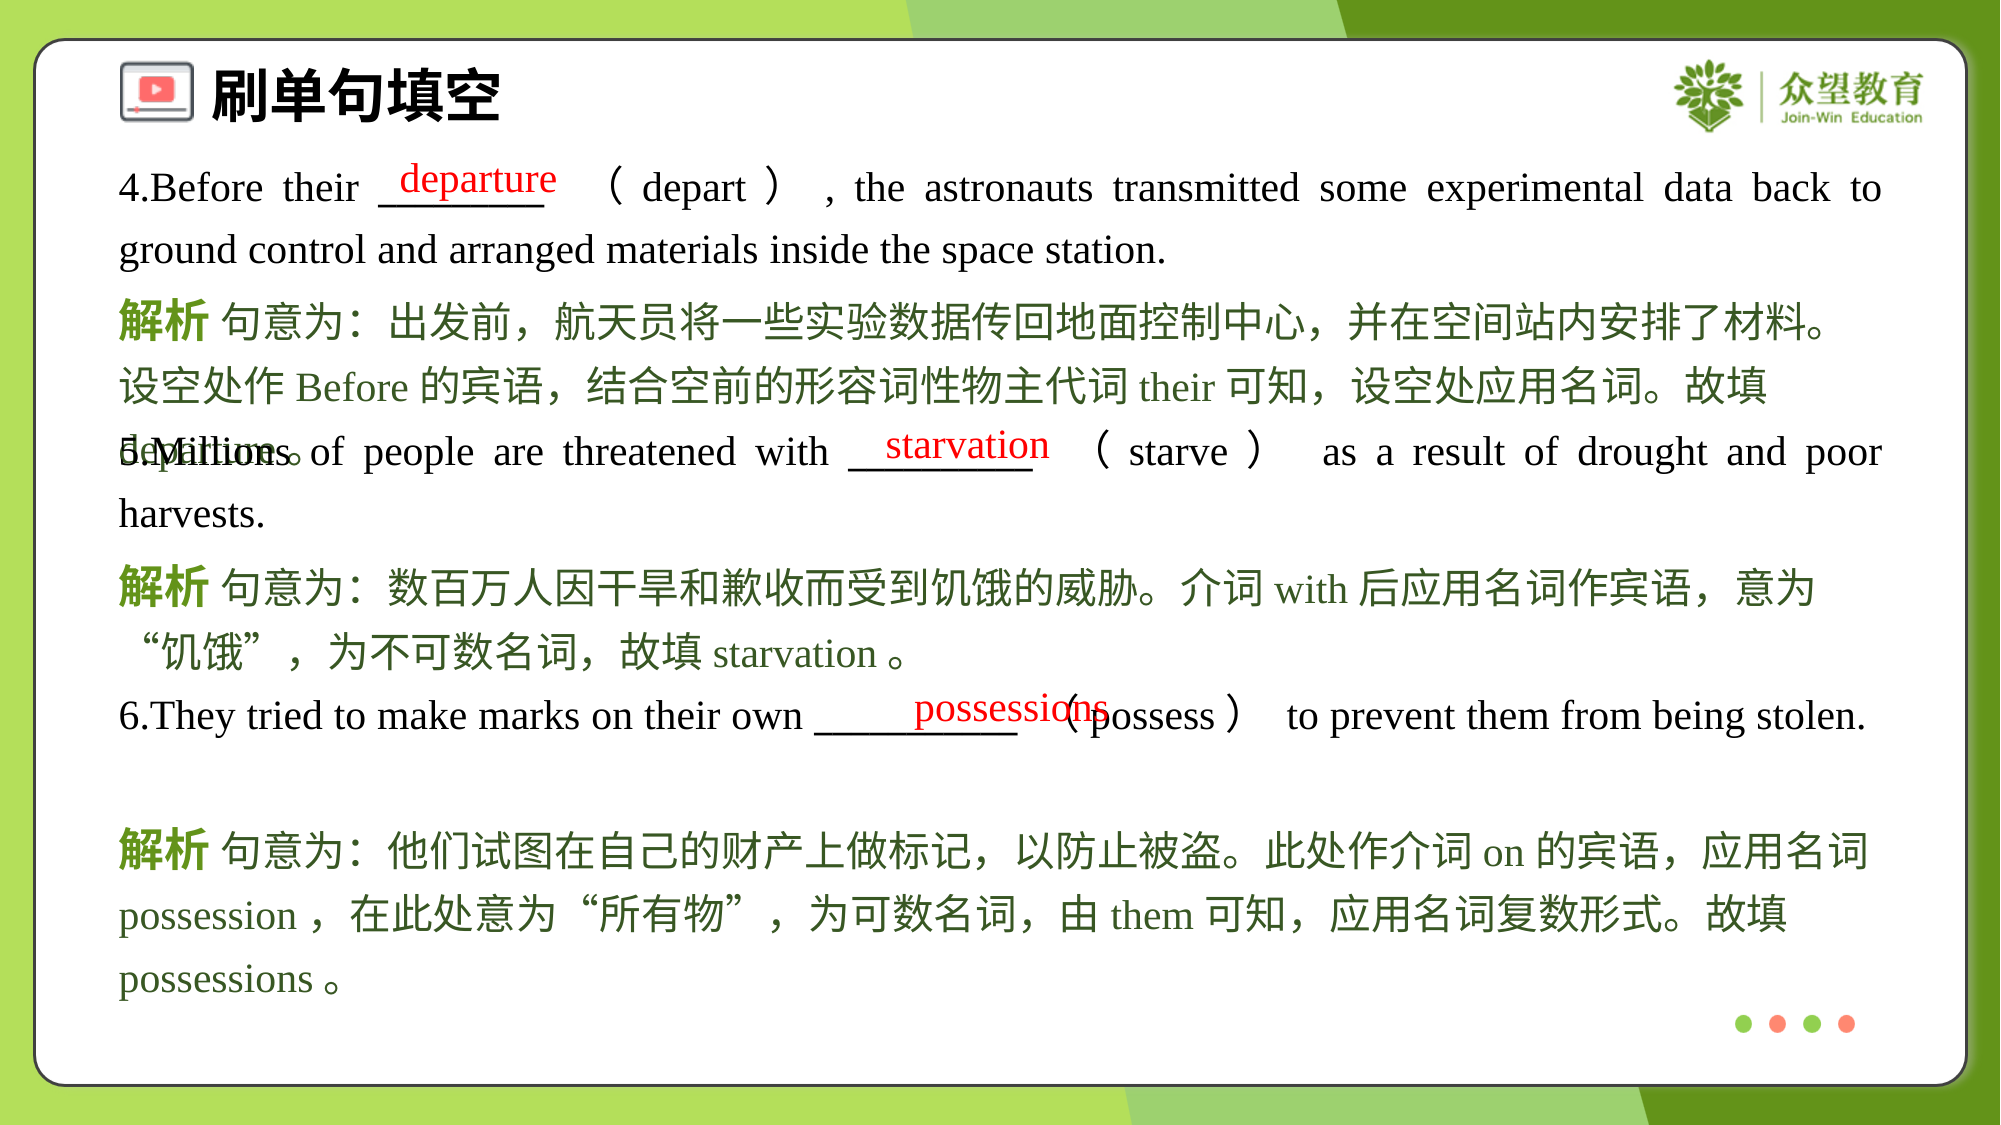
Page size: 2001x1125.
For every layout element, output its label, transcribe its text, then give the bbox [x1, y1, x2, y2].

text_box departure [395, 138, 562, 197]
text_box 5.Millions of people are threatened with __________ （starve） as a result of drought and poor harvests. [118, 411, 1883, 532]
text_box 解析 句意为：出发前，航天员将一些实验数据传回地面控制中心，并在空间站内安排了材料。设空处作Before的宾语，结合空前的形容词性物主代词their可知，设空处应用名词。故填departure。 [118, 278, 1883, 405]
text_box 解析 句意为：数百万人因干旱和歉收而受到饥饿的威胁。介词with后应用名词作宾语，意为“饥饿”，为不可数名词，故填starvation。 [118, 544, 1883, 671]
text_box possessions [910, 667, 1114, 725]
picture [0, 0, 2000, 1125]
text_box 4.Before their _________ （depart）, the astronauts transmitted some experimental data back to ground control and arranged materials inside the space station. [118, 146, 1883, 267]
text_box 解析 句意为：他们试图在自己的财产上做标记，以防止被盗。此处作介词on的宾语，应用名词possession，在此处意为“所有物”，为可数名词，由them可知，应用名词复数形式。故填possessions。 [118, 806, 1883, 996]
text_box 6.They tried to make marks on their own ___________ （possess） to prevent them from being stolen. [118, 675, 1883, 796]
text_box starvation [881, 404, 1055, 463]
